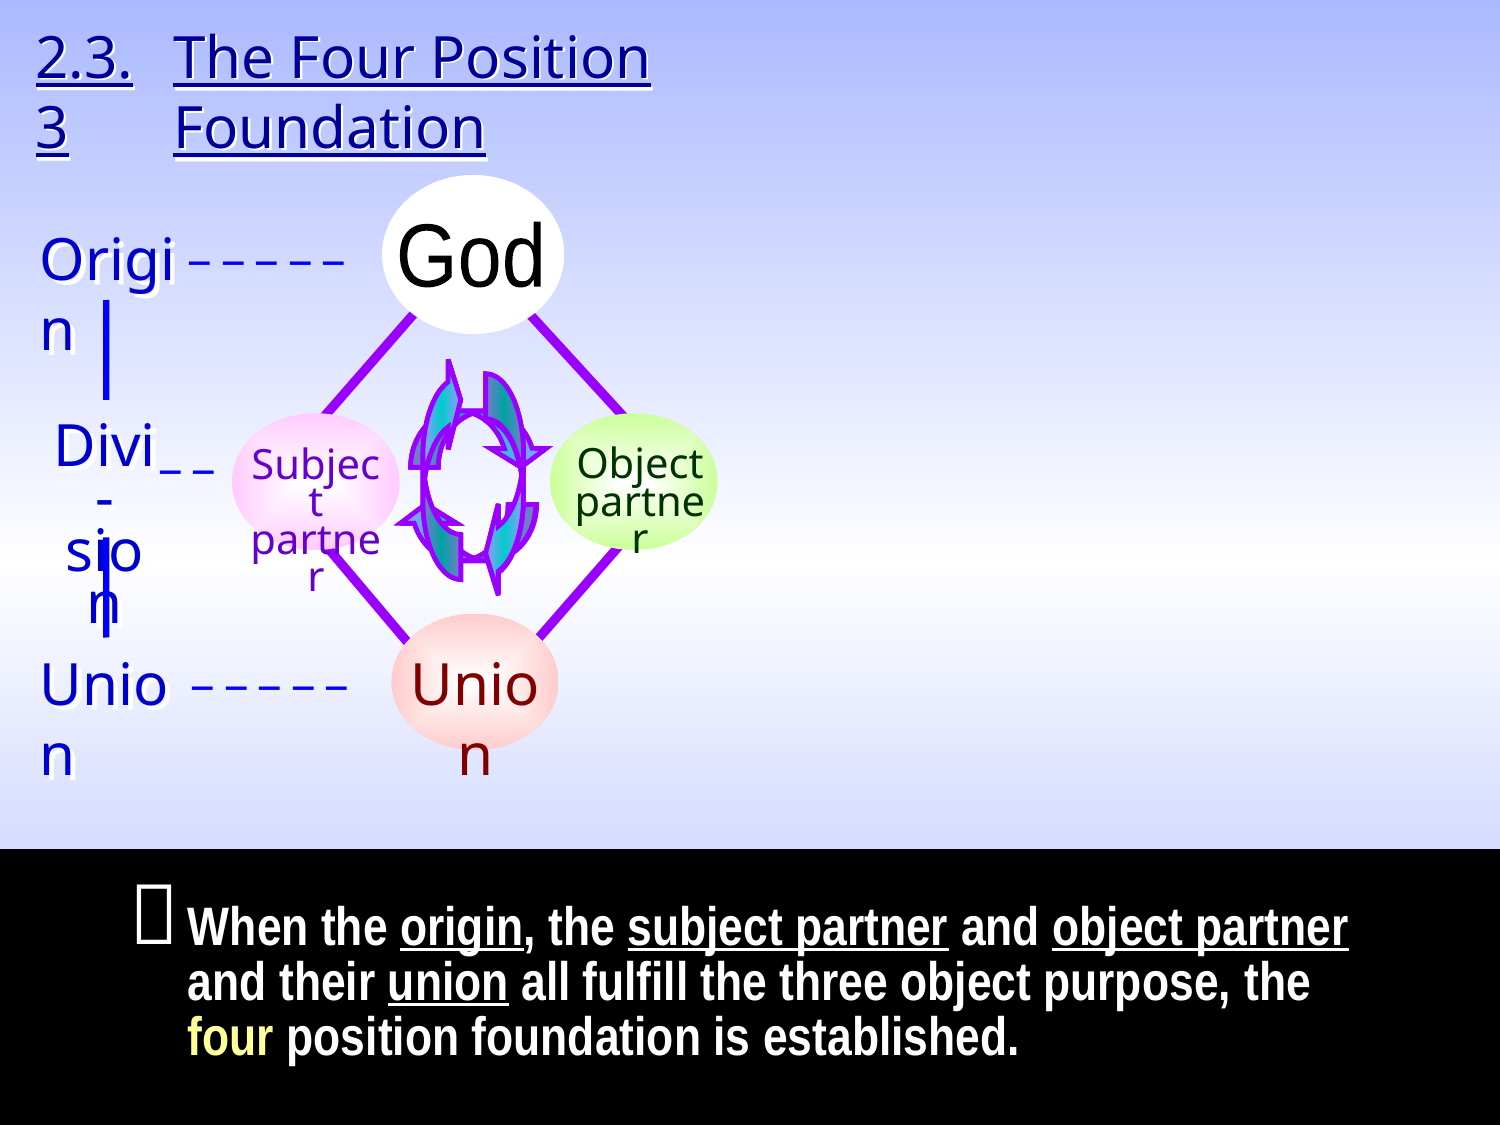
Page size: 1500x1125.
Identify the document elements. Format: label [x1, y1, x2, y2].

text_box [24, 199, 376, 301]
text_box [33, 408, 251, 538]
text_box [114, 893, 1388, 1076]
text_box [359, 216, 576, 436]
text_box [549, 413, 722, 551]
text_box [0, 849, 1500, 1125]
text_box [387, 613, 563, 751]
text_box [24, 624, 413, 726]
text_box [231, 413, 400, 551]
text_box [358, 437, 579, 740]
text_box [381, 174, 565, 335]
text_box [20, 12, 888, 98]
